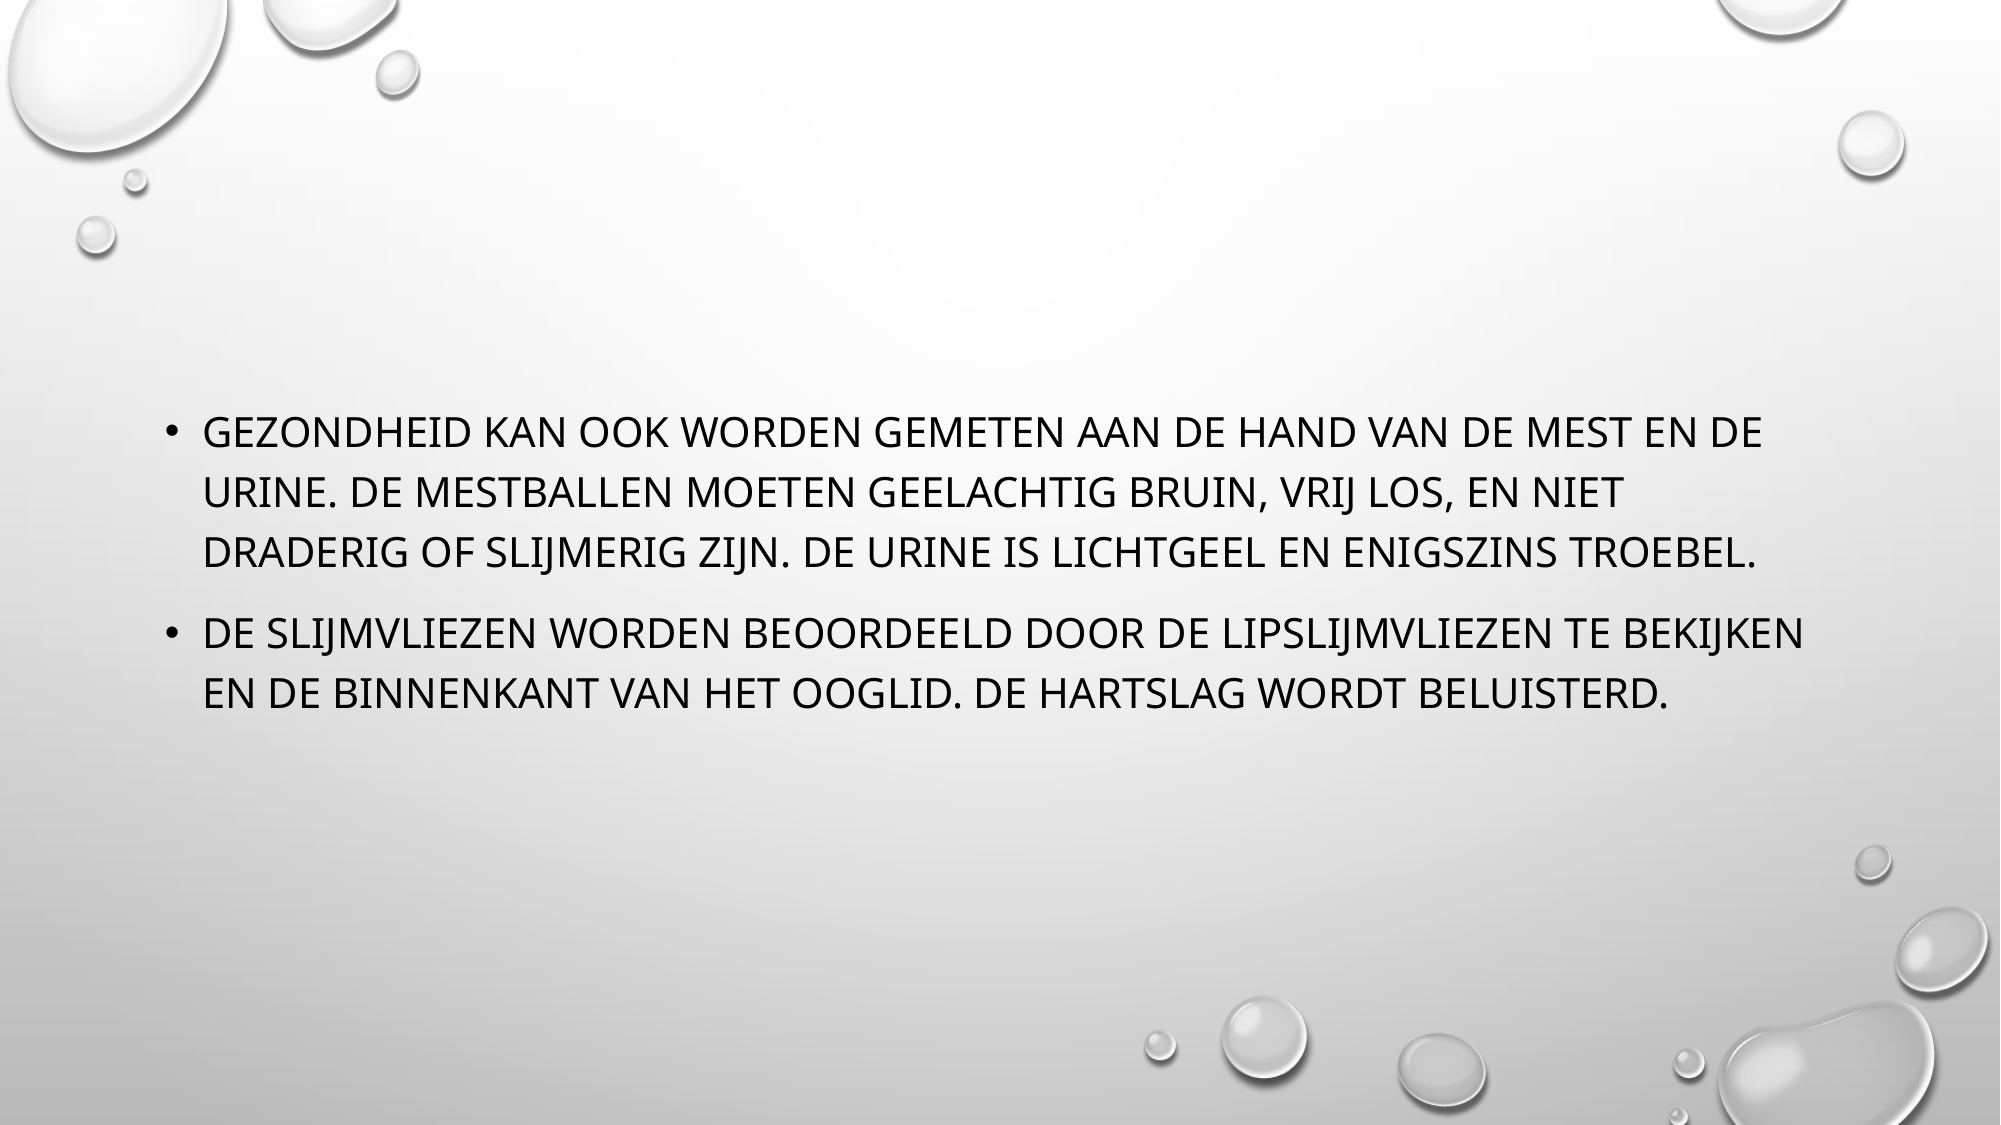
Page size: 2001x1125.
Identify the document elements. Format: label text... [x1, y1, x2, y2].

picture [0, 0, 2000, 1125]
list Gezondheid kan ook worden gemeten aan de hand van de mest en de urine. De mestballen moeten geelachtig bruin, vrij los, en niet draderig of slij­merig zijn. De urine is lichtgeel en enigszins troebel. De slijmvliezen worden beoordeeld door de lipslijmvliezen te bekijken en de binnenkant van het ooglid. De hartslag wordt beluisterd. [149, 388, 1850, 950]
